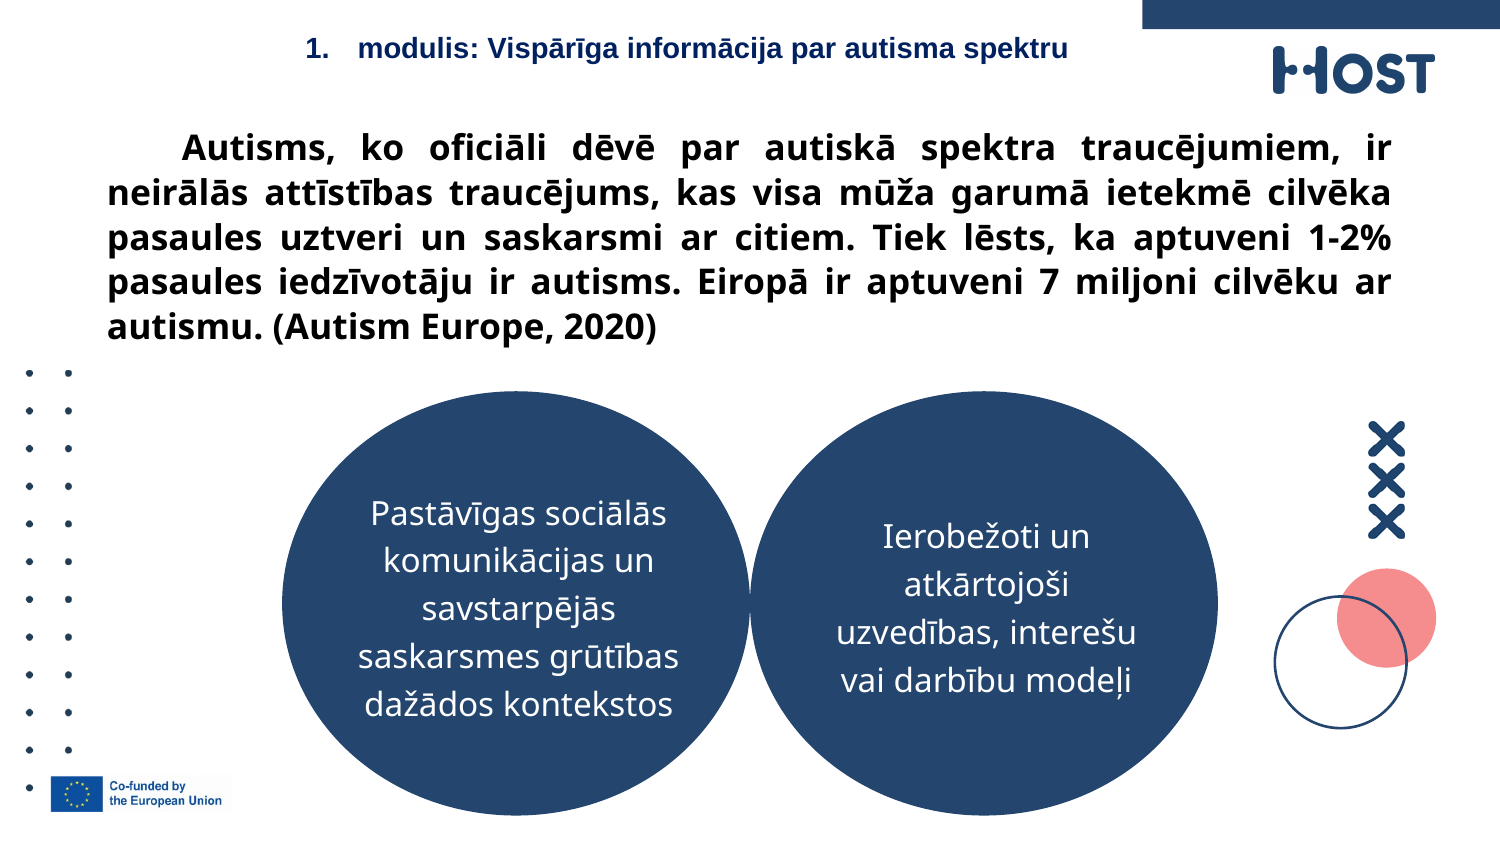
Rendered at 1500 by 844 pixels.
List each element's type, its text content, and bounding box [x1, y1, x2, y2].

picture [1368, 421, 1405, 539]
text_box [281, 390, 1219, 816]
picture [1273, 46, 1435, 94]
text_box Autisms, ko oficiāli dēvē par autiskā spektra traucējumiem, ir neirālās attīstības traucējums, kas visa mūža garumā ietekmē cilvēka pasaules uztveri un saskarsmi ar citiem. Tiek lēsts, ka aptuveni 1-2% pasaules iedzīvotāju ir autisms. Eiropā ir aptuveni 7 miljoni cilvēku ar autismu. (Autism Europe, 2020) [91, 108, 1408, 367]
text_box modulis: Vispārīga informācija par autisma spektru [267, 10, 1135, 68]
picture [0, 370, 233, 812]
